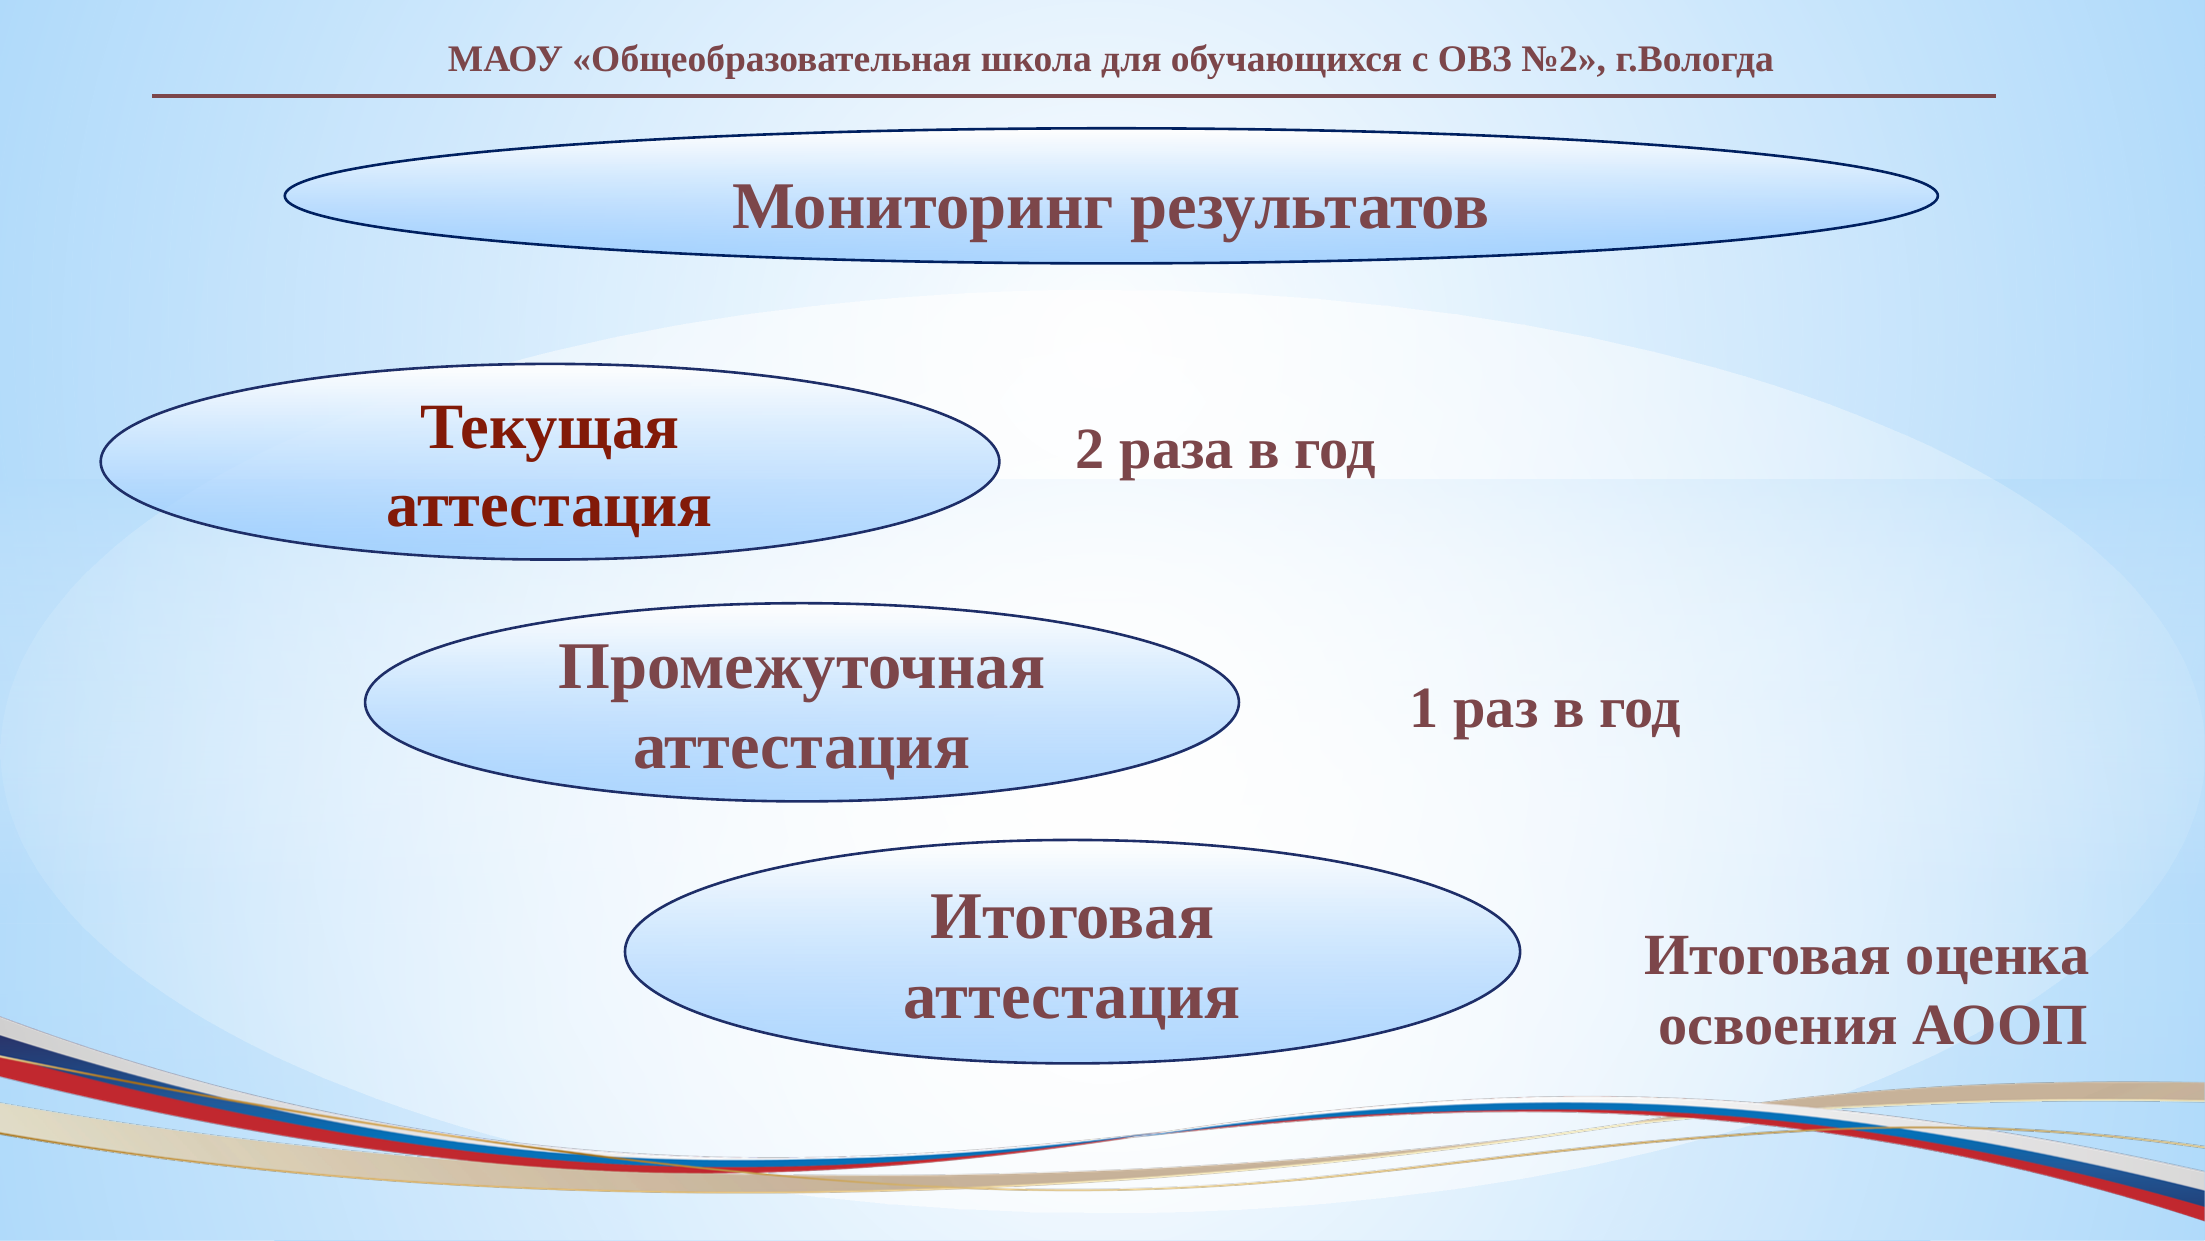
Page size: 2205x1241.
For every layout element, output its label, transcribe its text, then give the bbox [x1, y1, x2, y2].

text_box 1 раз в год [1394, 662, 1697, 747]
text_box Промежуточная аттестация [363, 601, 1241, 803]
text_box МАОУ «Общеобразовательная школа для обучающихся с ОВЗ №2», г.Вологда [54, 26, 2168, 87]
text_box Итоговая оценка освоения АООП [1629, 908, 2105, 1014]
text_box Мониторинг результатов [283, 126, 1940, 265]
text_box Итоговая аттестация [623, 838, 1522, 1014]
text_box Текущая аттестация [99, 362, 1001, 561]
picture [0, 1015, 2205, 1223]
text_box 2 раза в год [1060, 402, 1392, 488]
